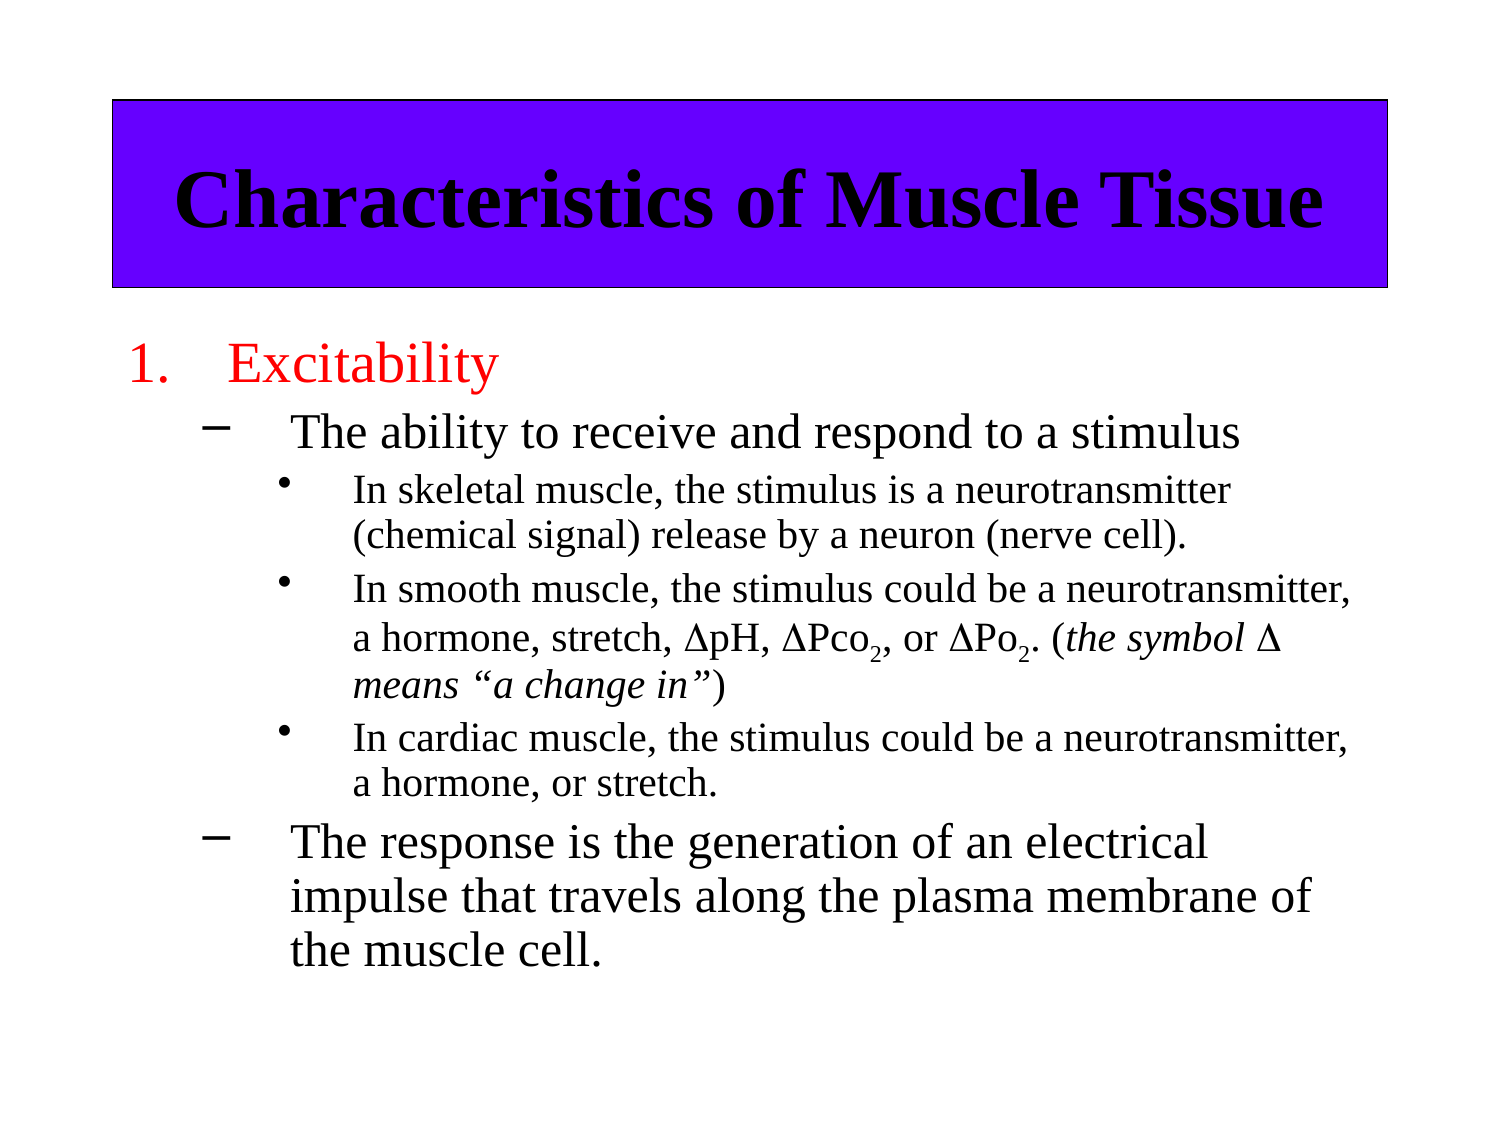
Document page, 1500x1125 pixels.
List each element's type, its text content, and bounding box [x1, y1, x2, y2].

list Excitability The ability to receive and respond to a stimulus In skeletal muscle, the stimulus is a neurotransmitter (chemical signal) release by a neuron (nerve cell). In smooth muscle, the stimulus could be a neurotransmitter, a hormone, stretch, pH, Pco2, or Po2. (the symbol  means “a change in”) In cardiac muscle, the stimulus could be a neurotransmitter, a hormone, or stretch. The response is the generation of an electrical impulse that travels along the plasma membrane of the muscle cell. [112, 324, 1388, 1001]
title Characteristics of Muscle Tissue [112, 99, 1388, 288]
